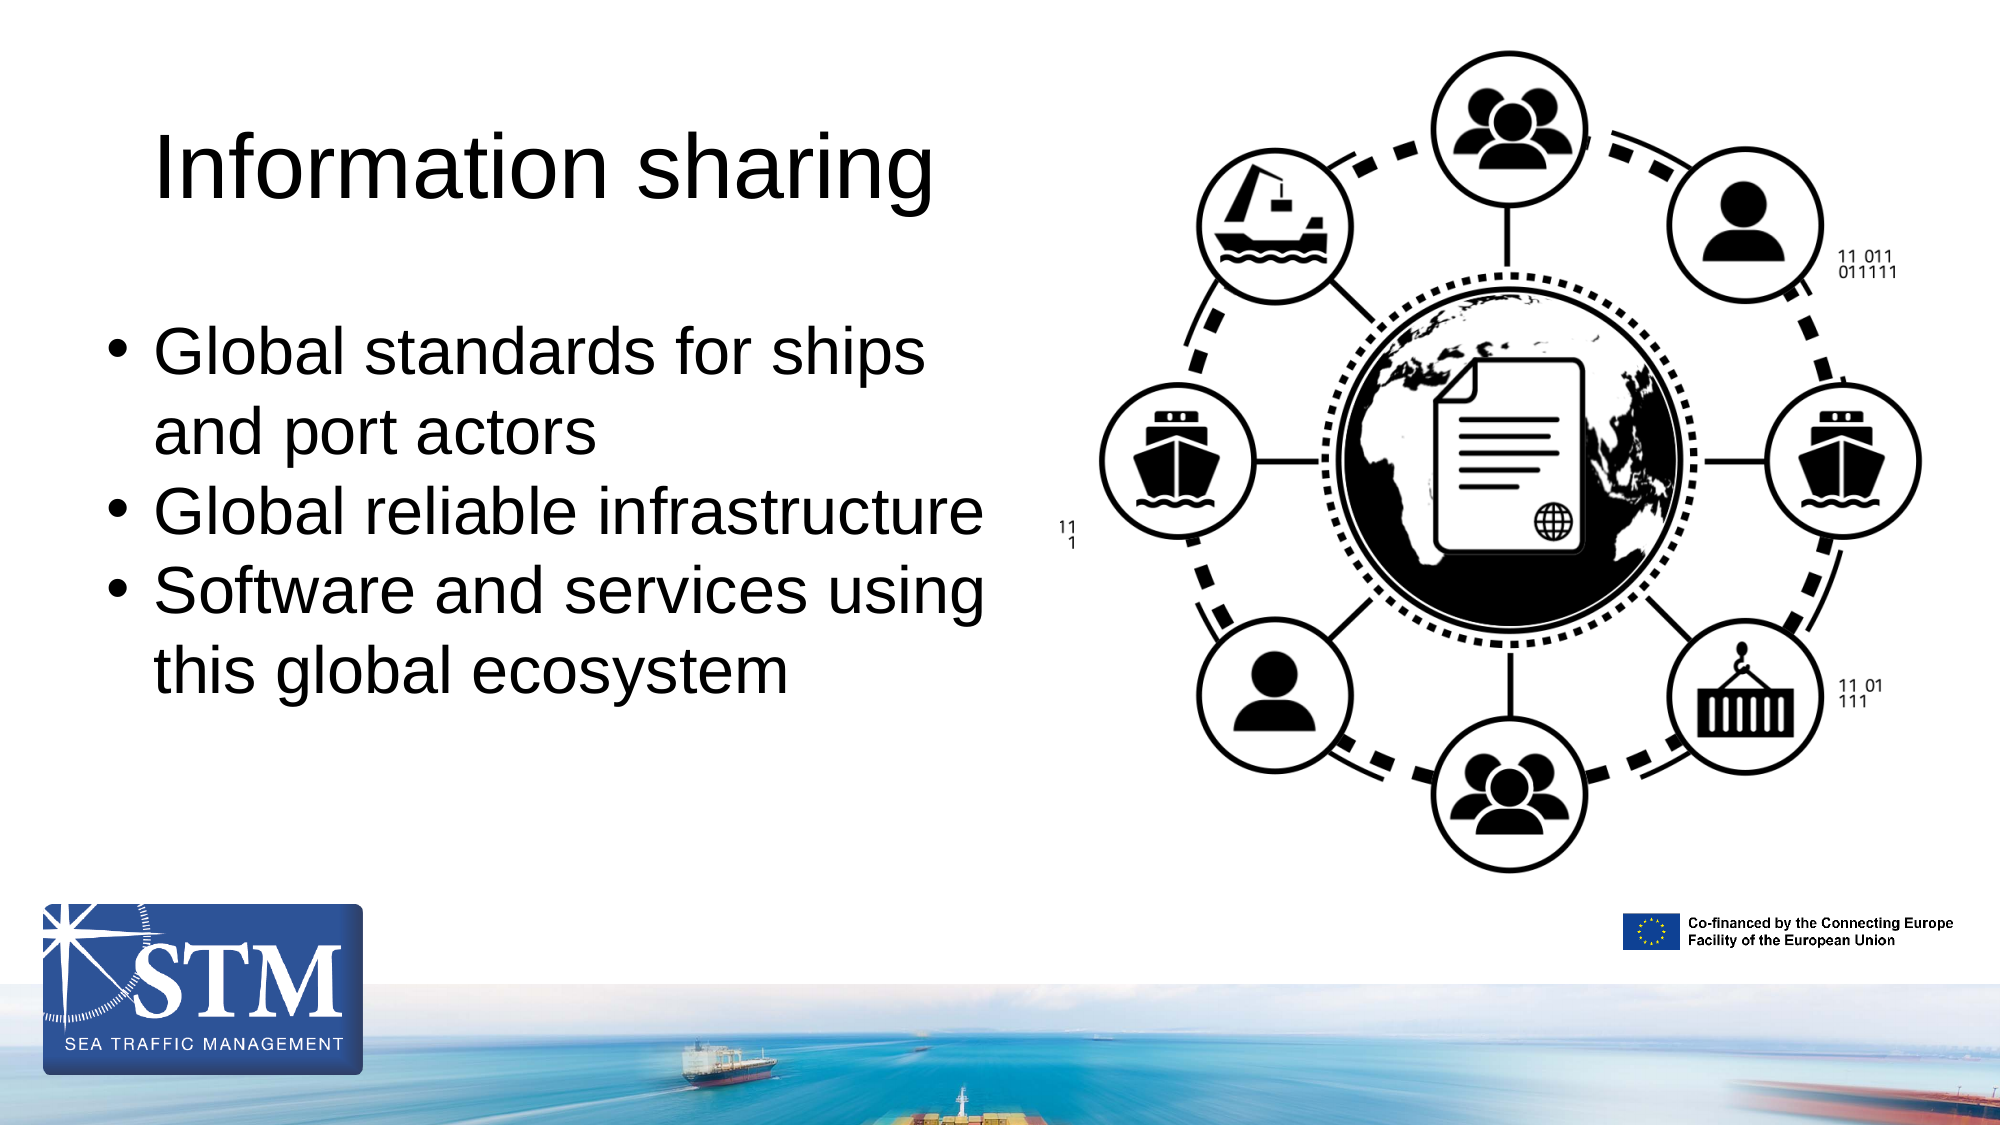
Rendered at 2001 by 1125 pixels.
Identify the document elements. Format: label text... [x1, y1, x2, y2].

picture [1058, 28, 1940, 885]
title Information sharing [137, 59, 1058, 278]
picture [1607, 898, 1977, 963]
text_box Global standards for ships and port actors Global reliable infrastructure Software and services using this global ecosystem [91, 300, 1045, 850]
picture [0, 904, 2000, 1125]
